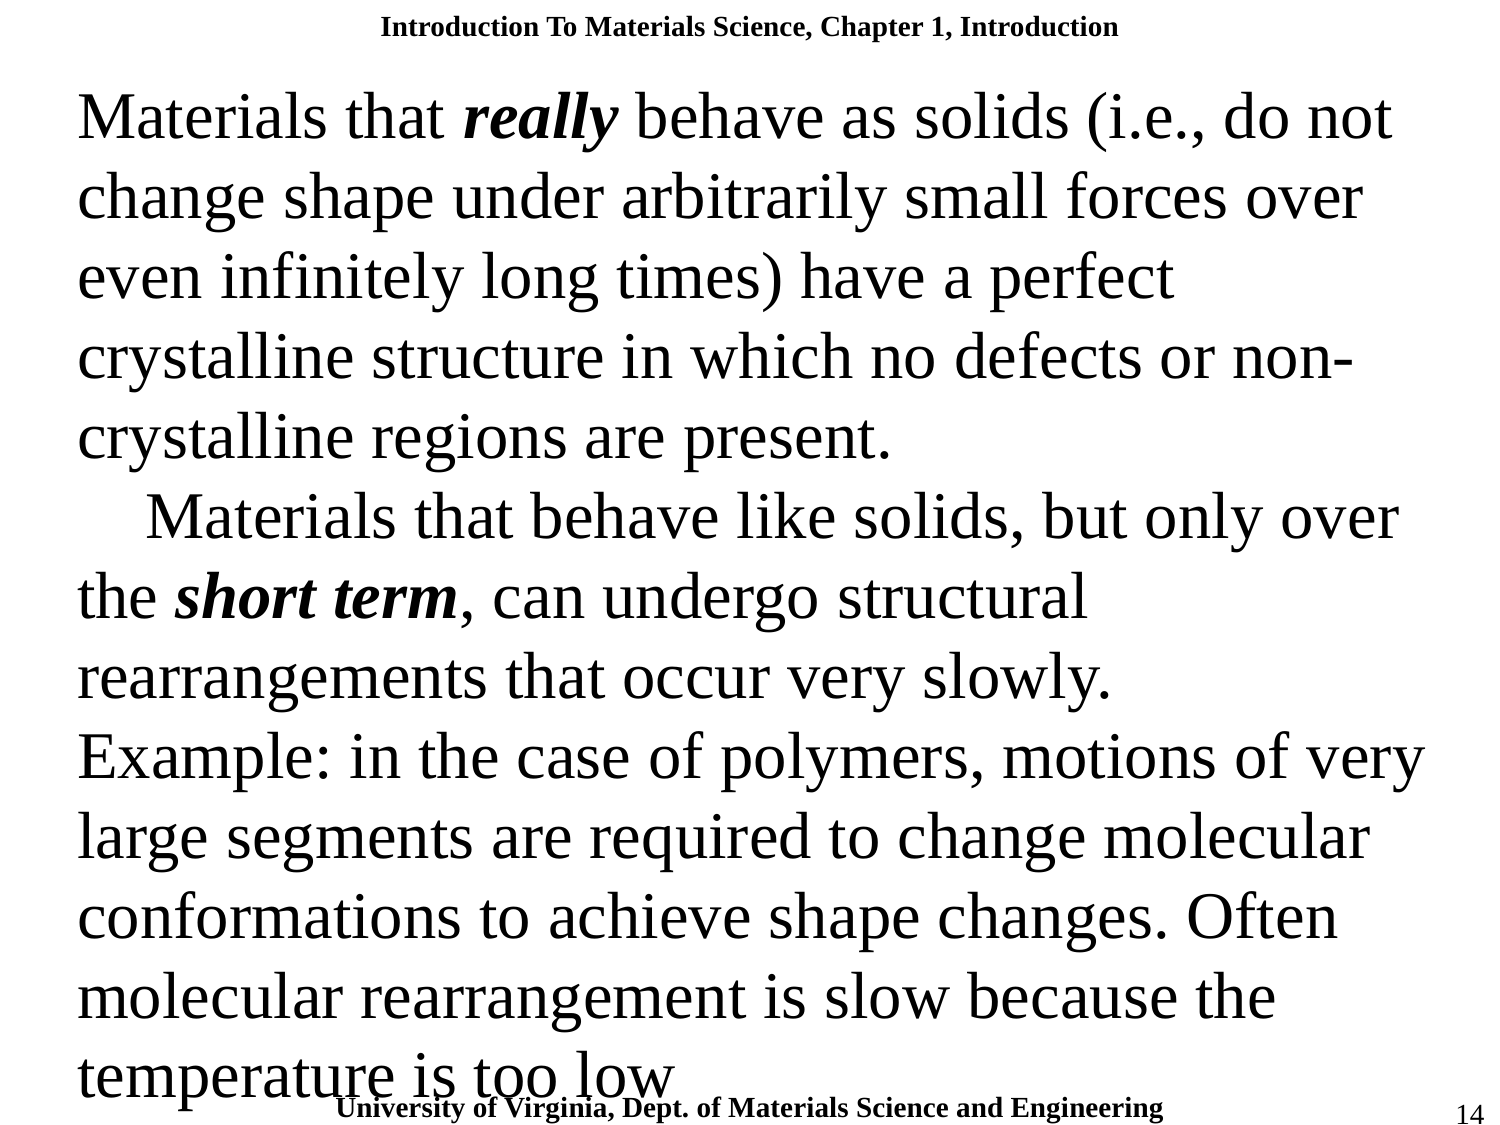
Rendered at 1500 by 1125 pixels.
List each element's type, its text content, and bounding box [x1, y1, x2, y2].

text_box Materials that really behave as solids (i.e., do not change shape under arbitrarily small forces over even infinitely long times) have a perfect crystalline structure in which no defects or non-crystalline regions are present. 􀀩 Materials that behave like solids, but only over the short term, can undergo structural rearrangements that occur very slowly. Example: in the case of polymers, motions of very large segments are required to change molecular conformations to achieve shape changes. Often molecular rearrangement is slow because the temperature is too low [62, 64, 1475, 1119]
slide_number 14 [1420, 1087, 1500, 1125]
